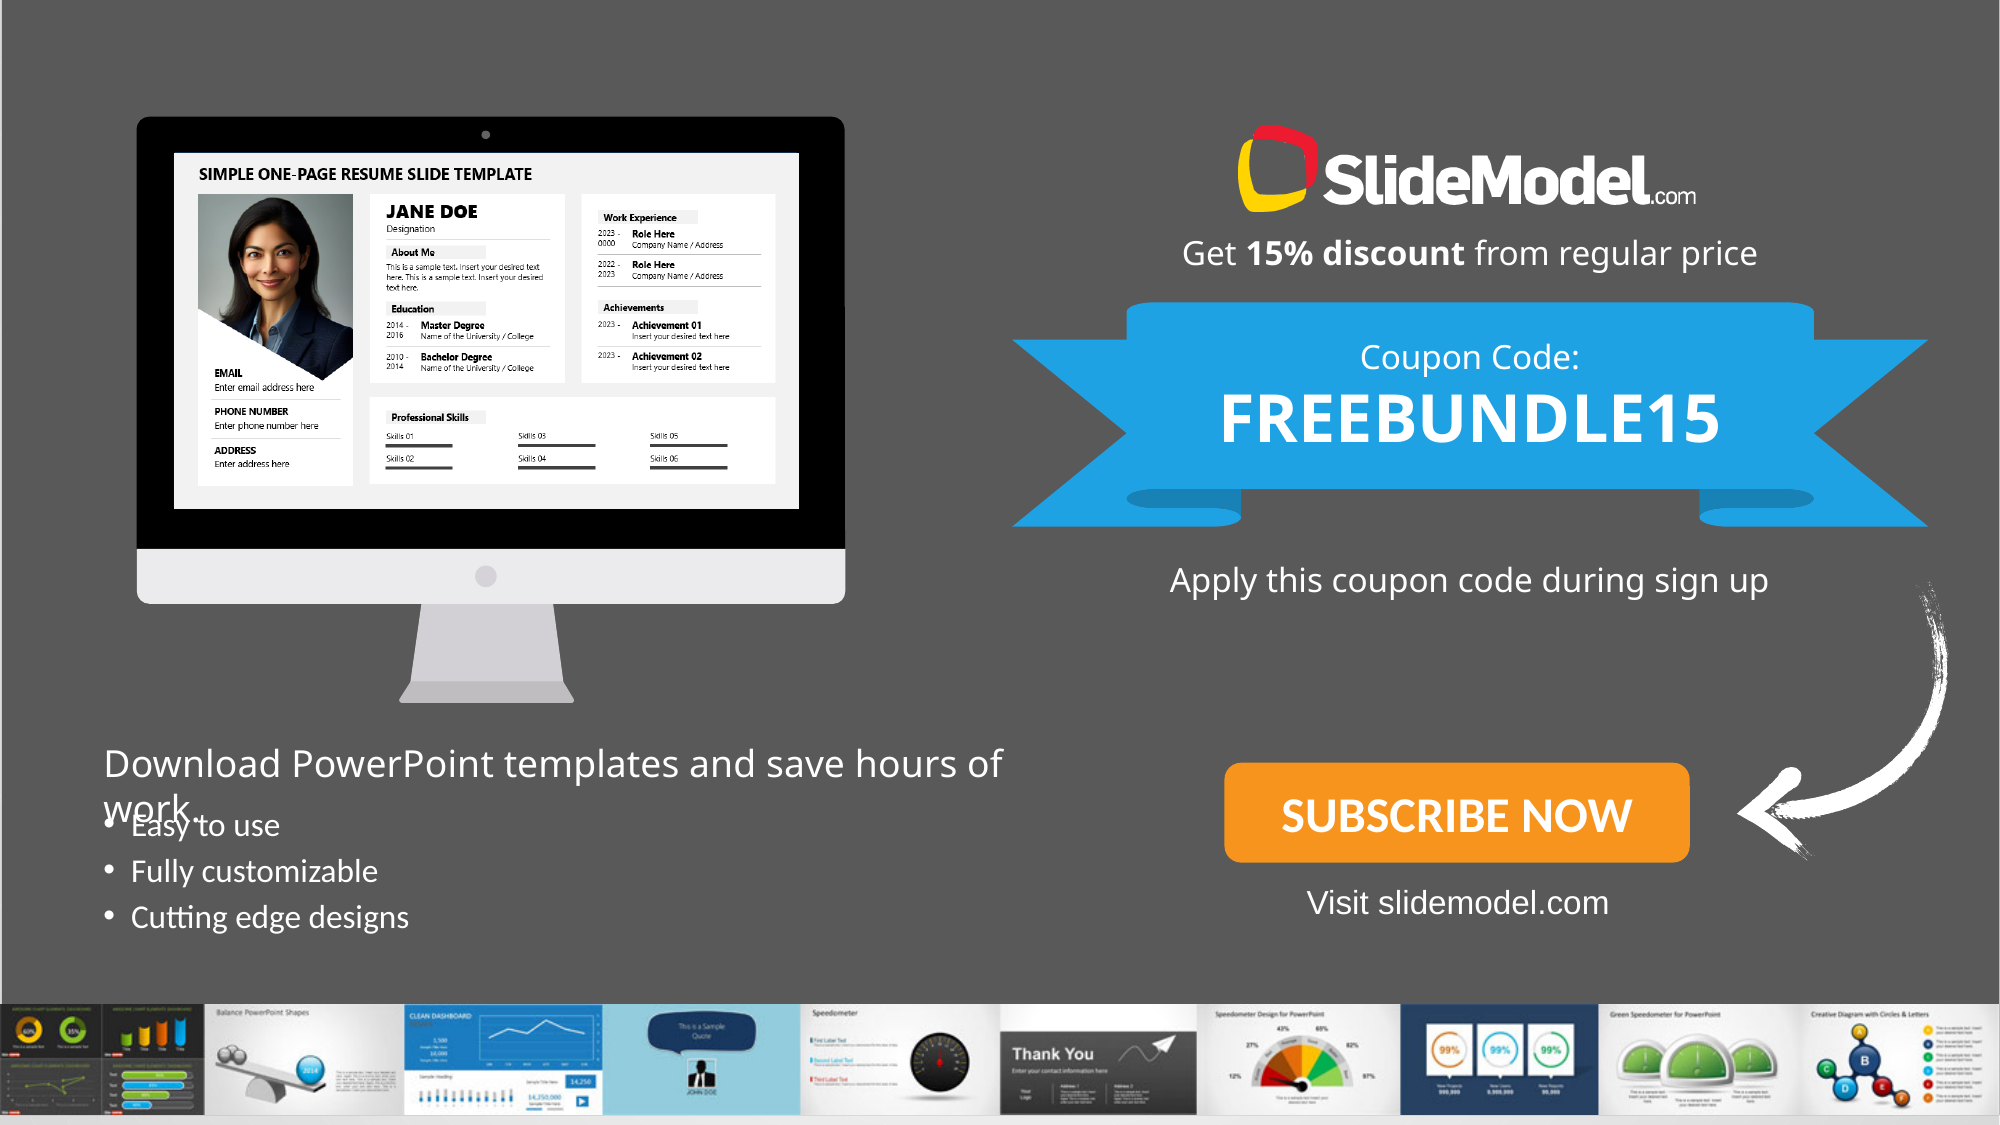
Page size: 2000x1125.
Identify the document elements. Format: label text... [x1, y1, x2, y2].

picture [0, 1003, 1999, 1116]
text_box [1928, 587, 1937, 601]
picture [1237, 125, 1696, 213]
text_box [1010, 300, 1931, 529]
text_box Coupon Code: FREEBUNDLE15 [1173, 328, 1768, 464]
text_box Get 15% discount from regular price [1058, 225, 1883, 280]
text_box Download PowerPoint templates and save hours of work. [88, 732, 1059, 838]
text_box Easy to use Fully customizable Cutting edge designs [88, 838, 863, 943]
text_box [0, 0, 2000, 1003]
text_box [136, 116, 846, 704]
text_box Apply this coupon code during sign up [1129, 551, 1811, 607]
text_box Visit slidemodel.com [1247, 874, 1669, 928]
picture [174, 152, 799, 509]
text_box SUBSCRIBE NOW [1222, 760, 1692, 865]
text_box [1736, 594, 1949, 861]
